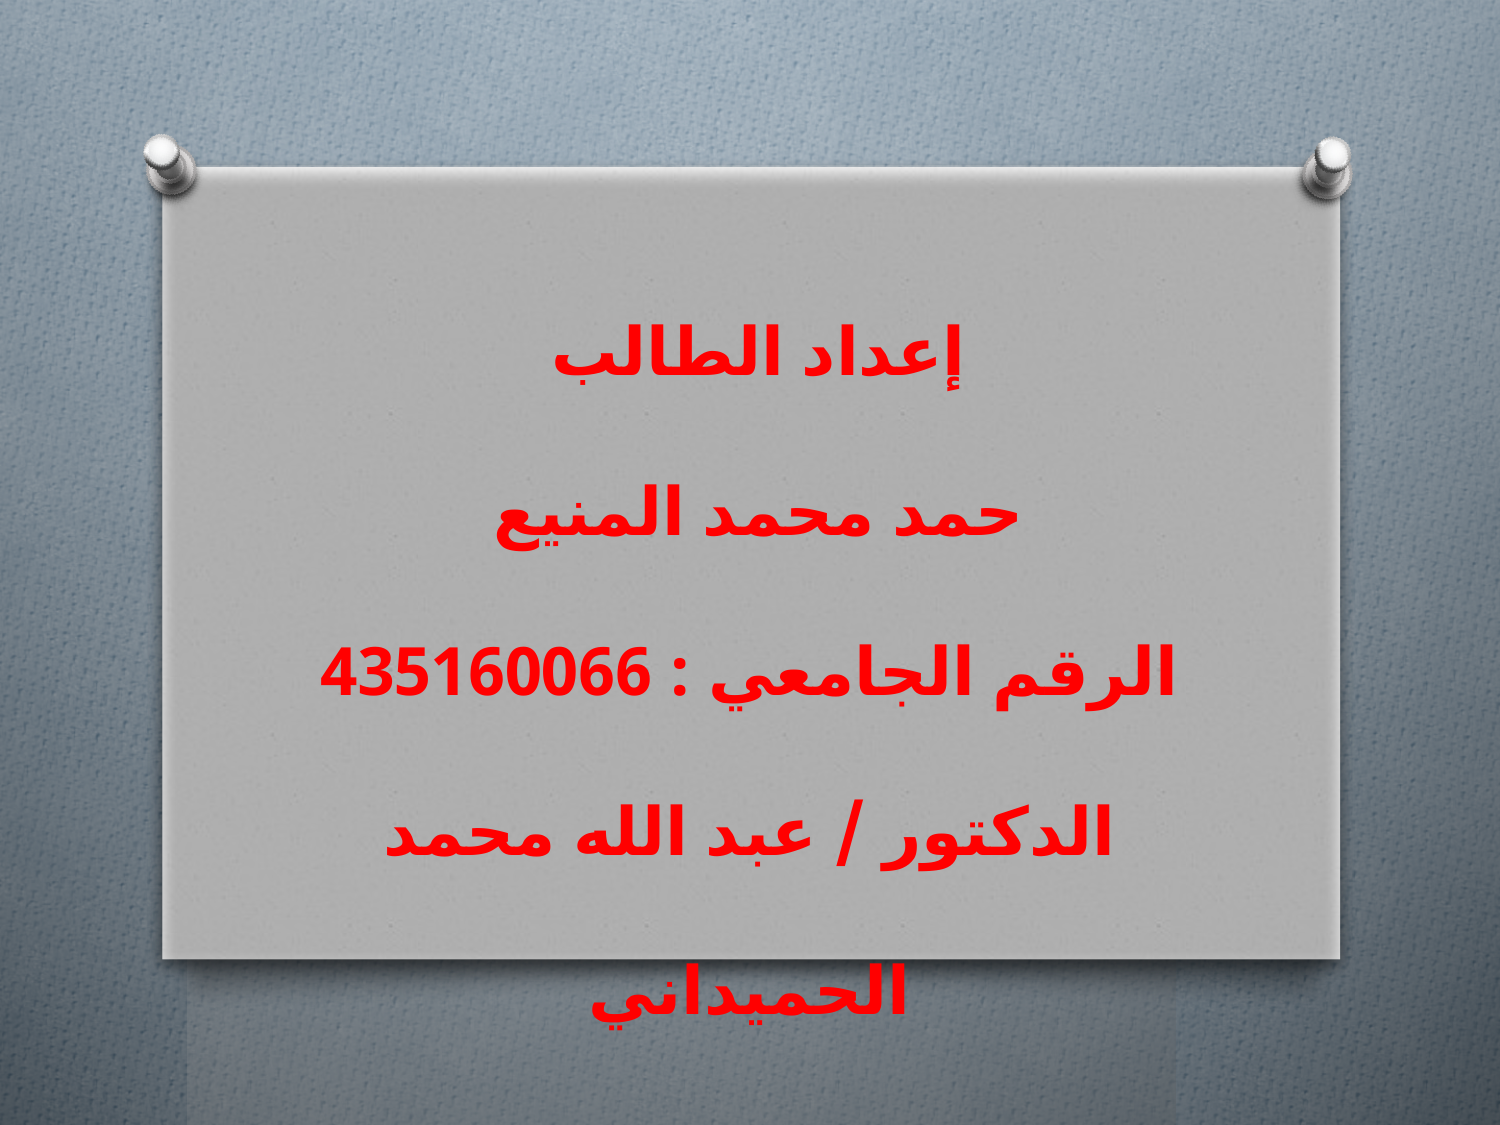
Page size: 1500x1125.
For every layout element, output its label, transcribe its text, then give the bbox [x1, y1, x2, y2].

picture [112, 100, 235, 224]
text_box إعداد الطالب حمد محمد المنيع الرقم الجامعي : 435160066 الدكتور / عبد الله محمد الحميداني [218, 221, 1282, 1036]
picture [1274, 109, 1396, 230]
